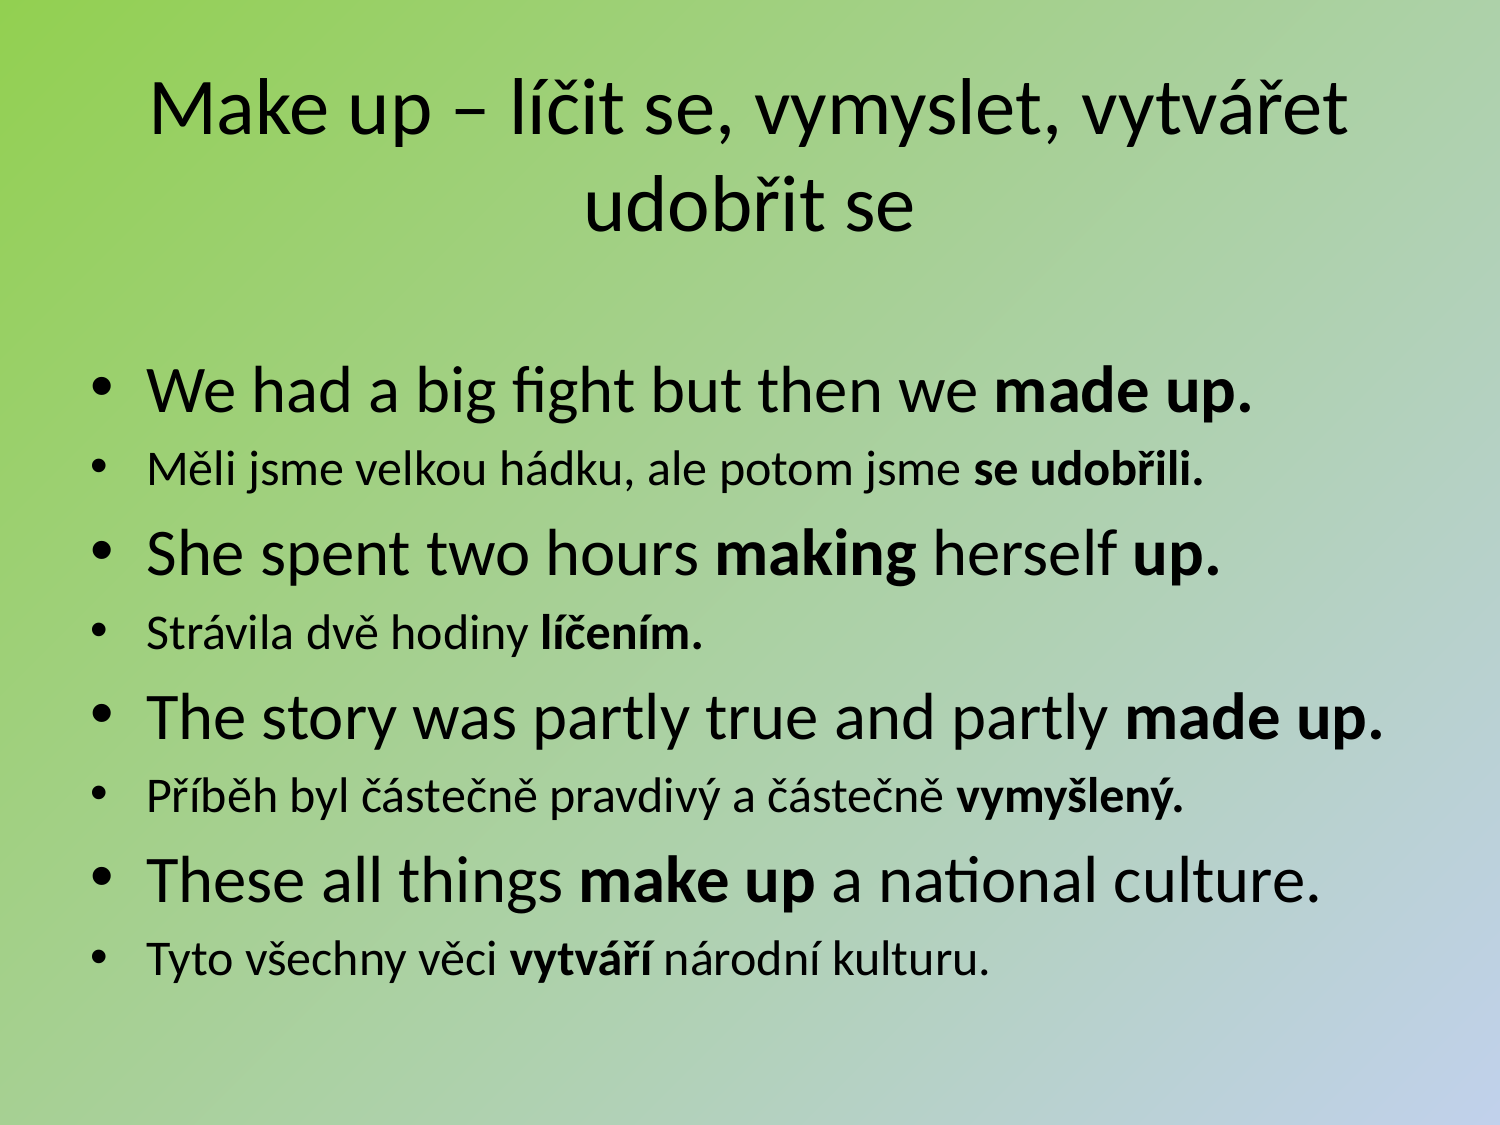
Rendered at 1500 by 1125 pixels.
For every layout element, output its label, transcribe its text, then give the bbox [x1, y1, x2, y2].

list We had a big fight but then we made up. Měli jsme velkou hádku, ale potom jsme se udobřili. She spent two hours making herself up. Strávila dvě hodiny líčením. The story was partly true and partly made up. Příběh byl částečně pravdivý a částečně vymyšlený. These all things make up a national culture. Tyto všechny věci vytváří národní kulturu. [75, 338, 1425, 1005]
title Make up – líčit se, vymyslet, vytvářet udobřit se [75, 45, 1425, 256]
